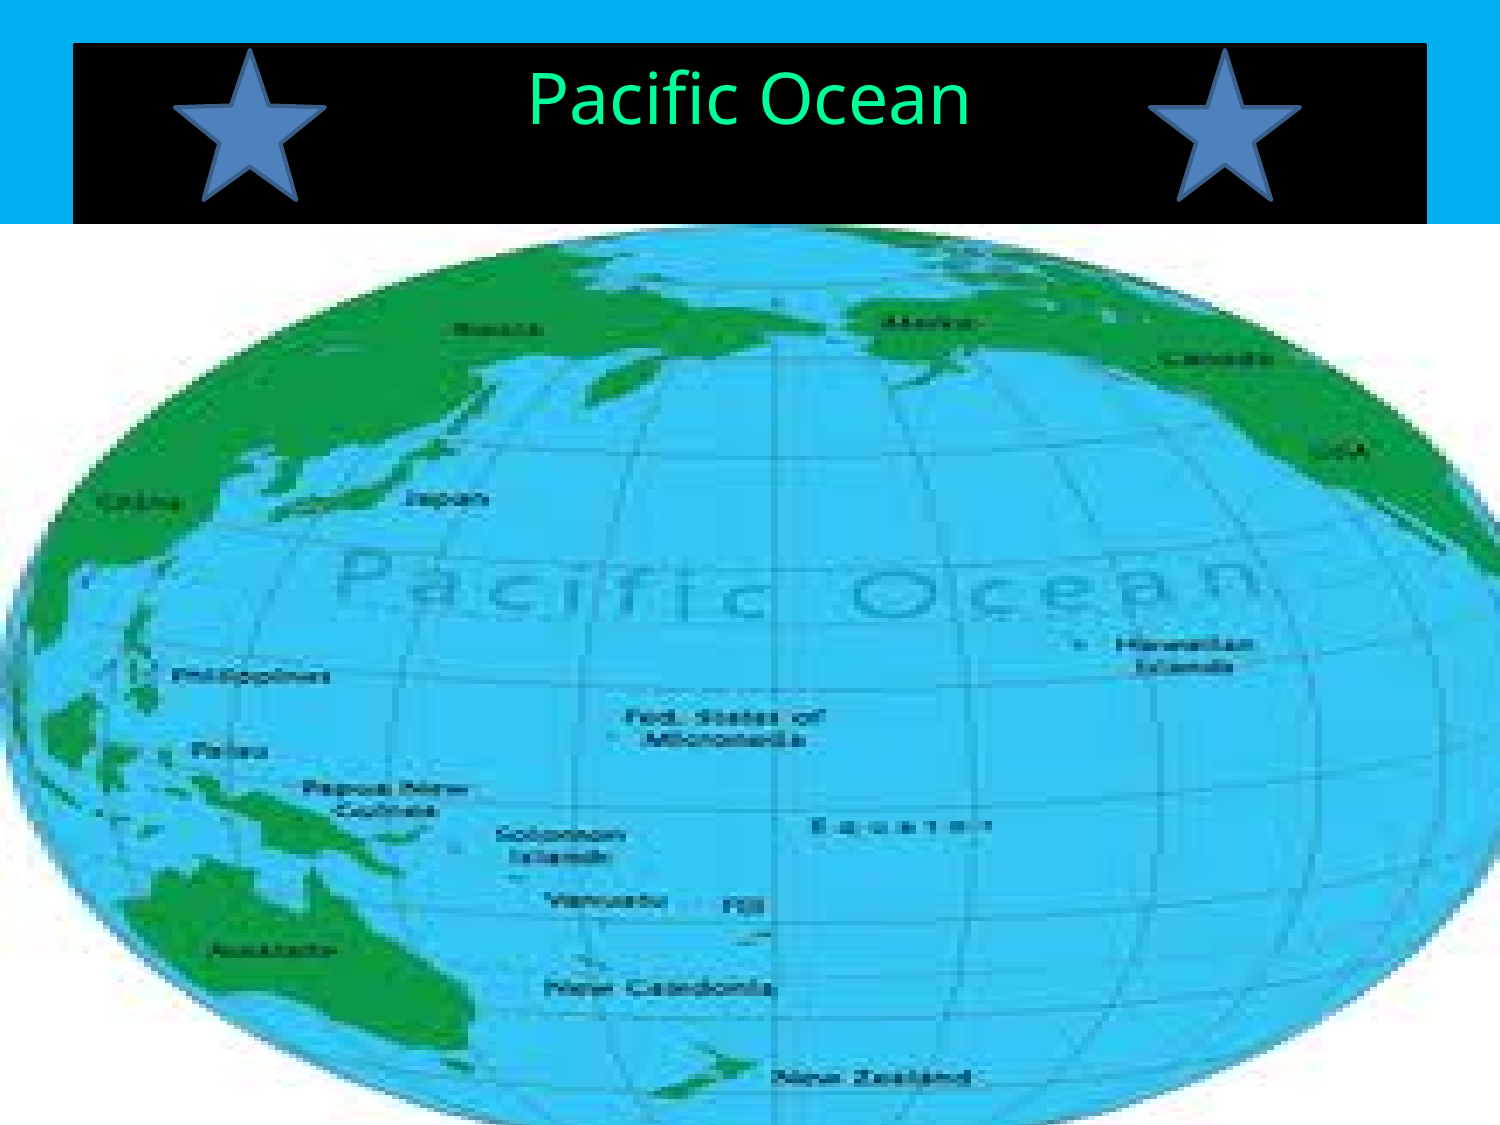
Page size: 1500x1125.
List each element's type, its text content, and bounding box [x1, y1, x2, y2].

picture [0, 224, 1500, 1125]
title Pacific Ocean [73, 43, 1427, 223]
text_box [1147, 47, 1302, 202]
text_box [172, 47, 327, 202]
